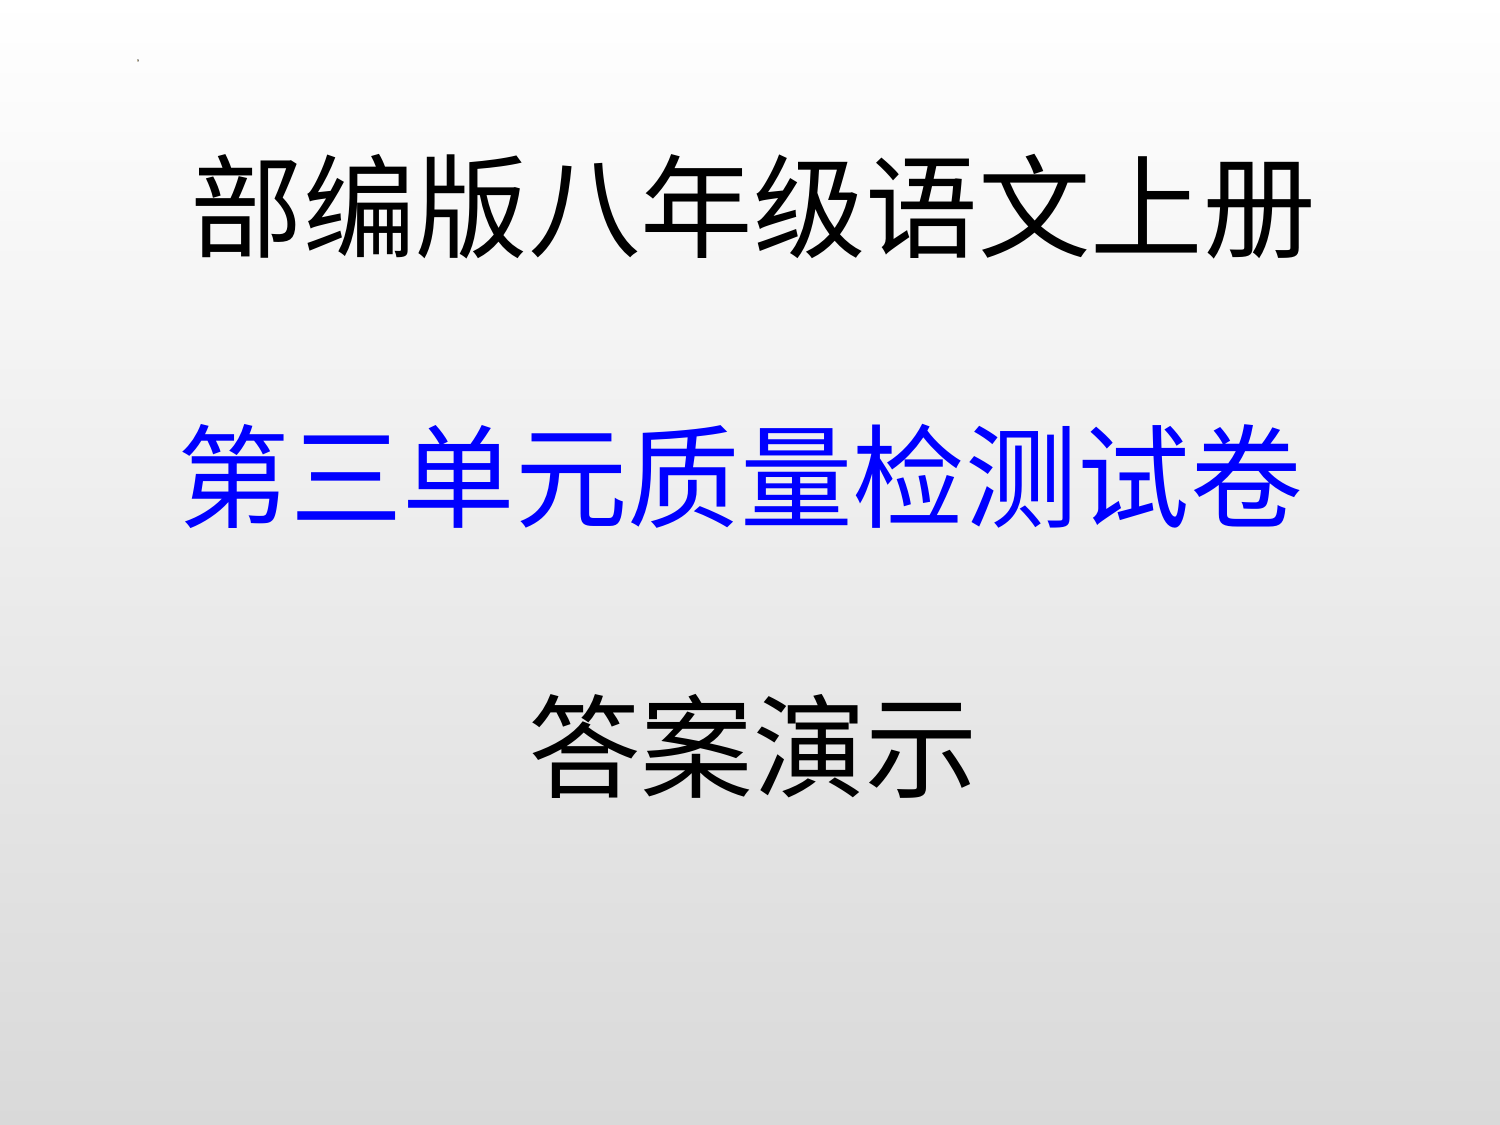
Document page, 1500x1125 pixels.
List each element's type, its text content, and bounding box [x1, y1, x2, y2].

text_box 部编版八年级语文上册 第三单元质量检测试卷 答案演示 [68, 130, 1438, 820]
